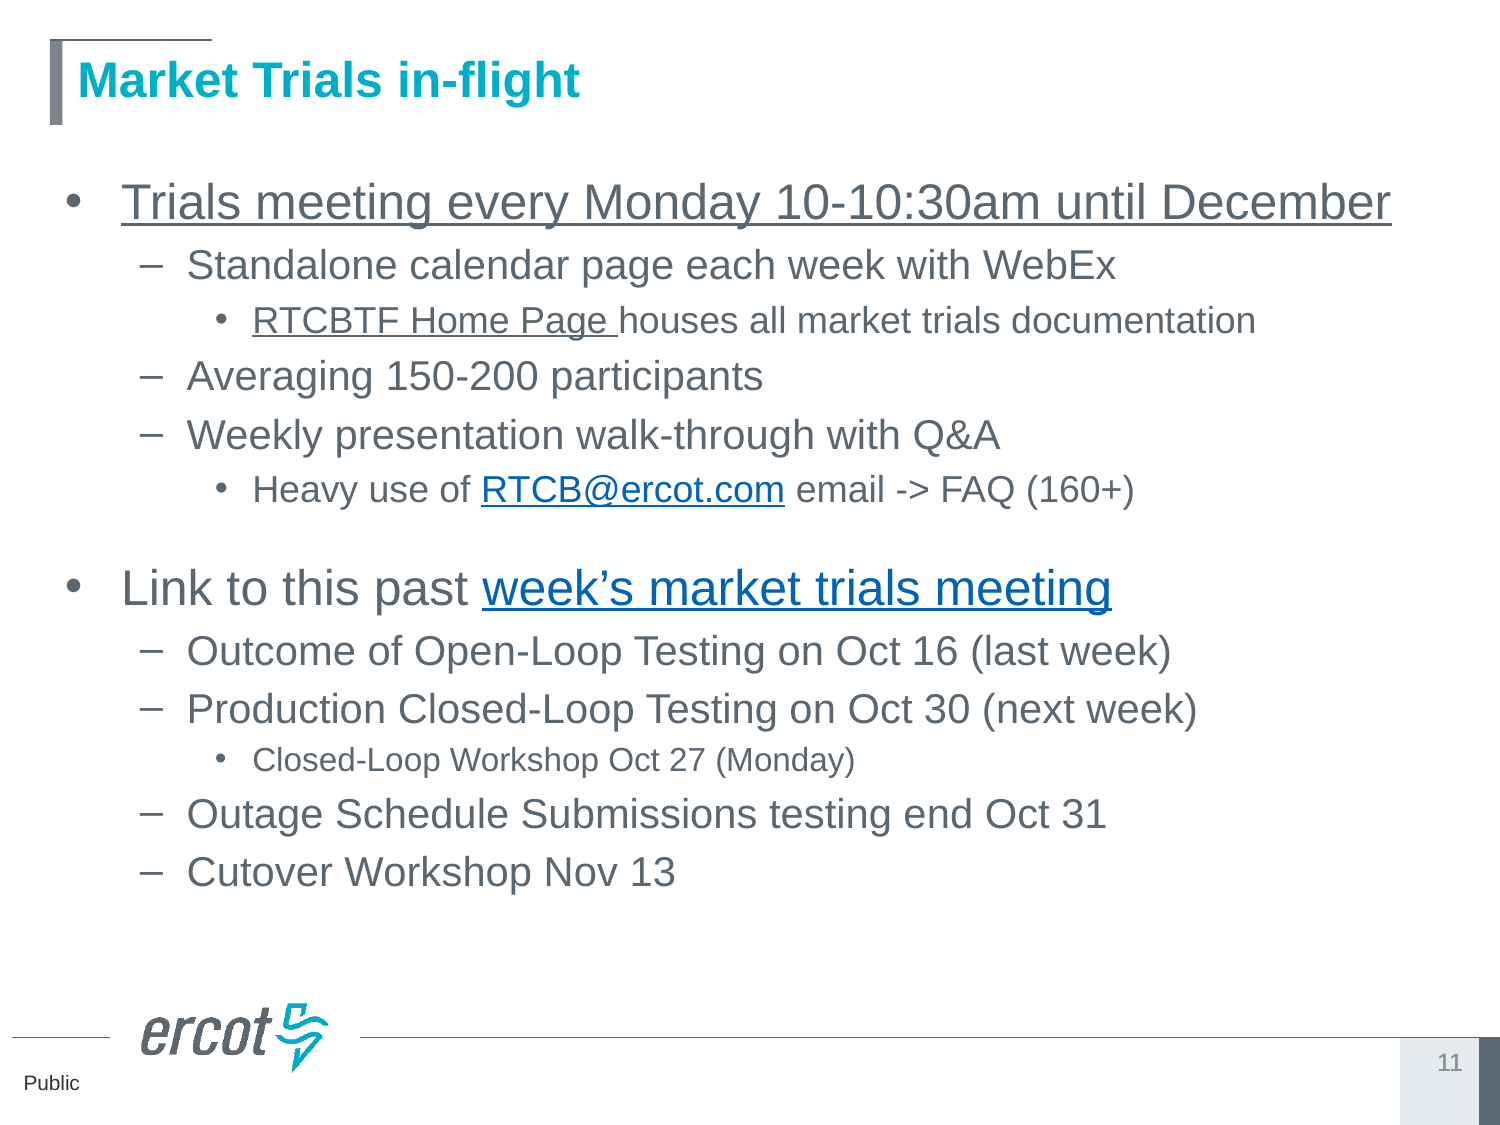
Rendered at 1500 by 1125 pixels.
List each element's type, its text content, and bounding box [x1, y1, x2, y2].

list Trials meeting every Monday 10-10:30am until December Standalone calendar page each week with WebEx RTCBTF Home Page houses all market trials documentation Averaging 150-200 participants Weekly presentation walk-through with Q&A Heavy use of RTCB@ercot.com email -> FAQ (160+) Link to this past week’s market trials meeting Outcome of Open-Loop Testing on Oct 16 (last week) Production Closed-Loop Testing on Oct 30 (next week) Closed-Loop Workshop Oct 27 (Monday) Outage Schedule Submissions testing end Oct 31 Cutover Workshop Nov 13 [50, 162, 1450, 1000]
slide_number 11 [1400, 1037, 1500, 1087]
title Market Trials in-flight [62, 39, 1450, 134]
picture [137, 1000, 332, 1075]
